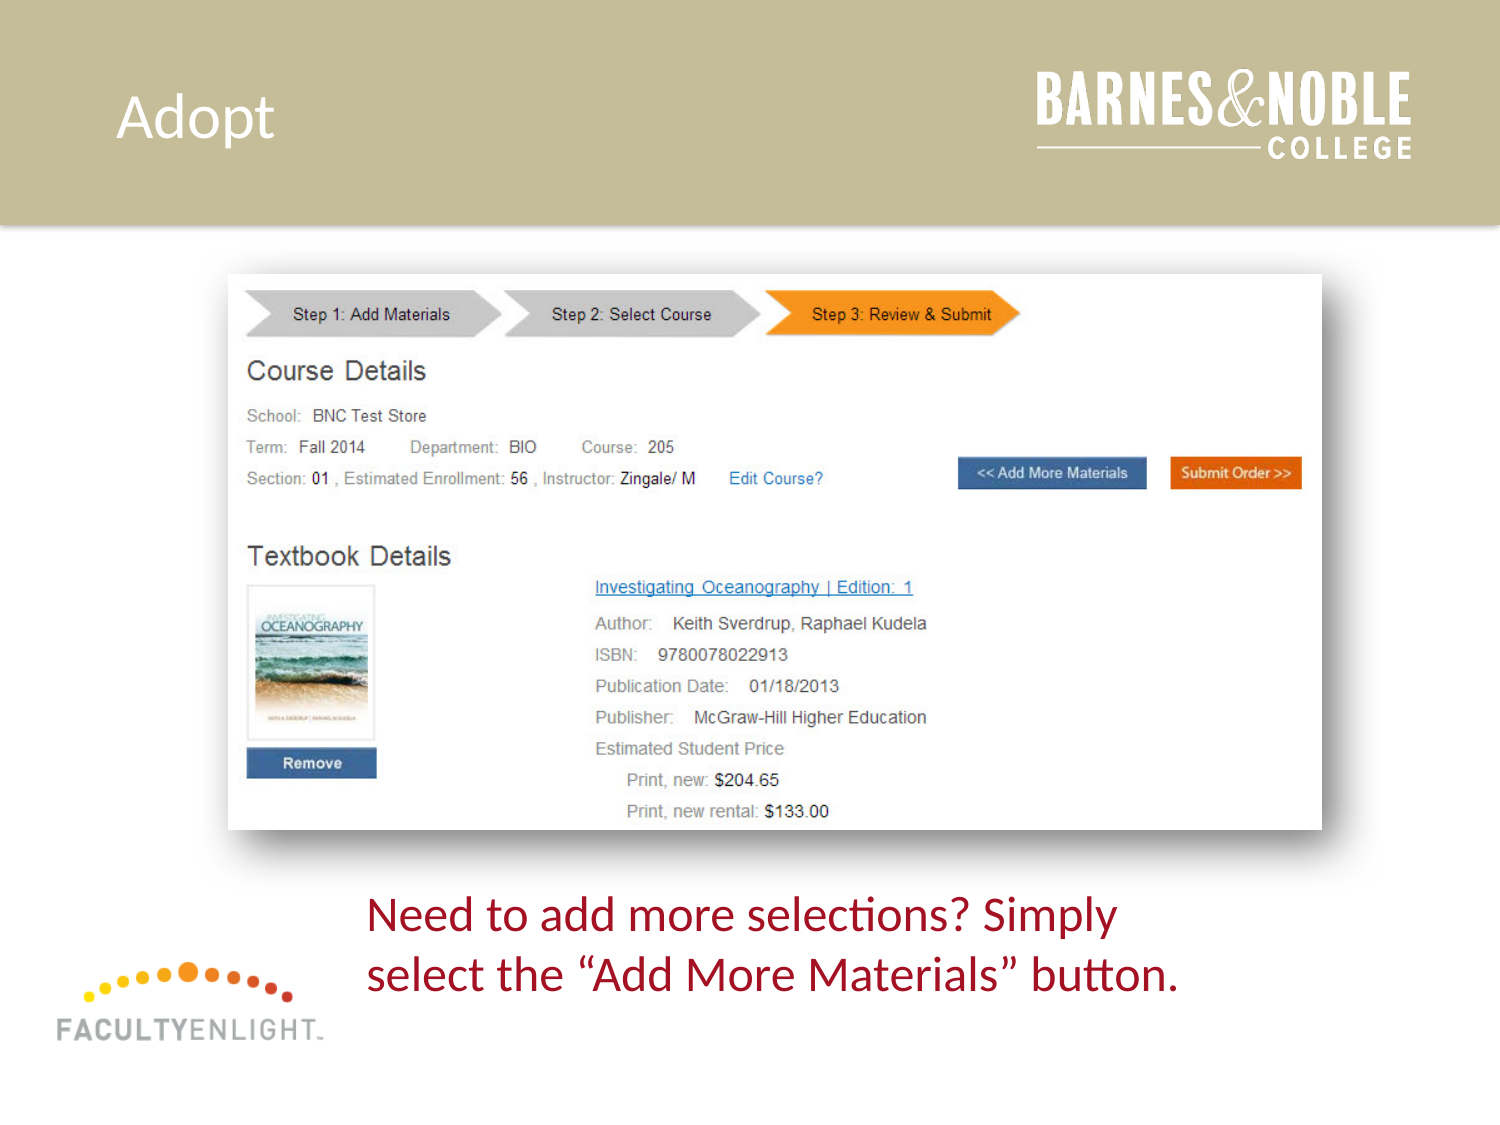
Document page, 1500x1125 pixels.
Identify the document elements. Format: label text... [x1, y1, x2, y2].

picture [1030, 62, 1417, 176]
text_box Need to add more selections? Simply select the “Add More Materials” button. [351, 874, 1199, 1069]
picture [56, 962, 326, 1041]
text_box Adopt [0, 0, 1500, 226]
picture [227, 274, 1323, 831]
